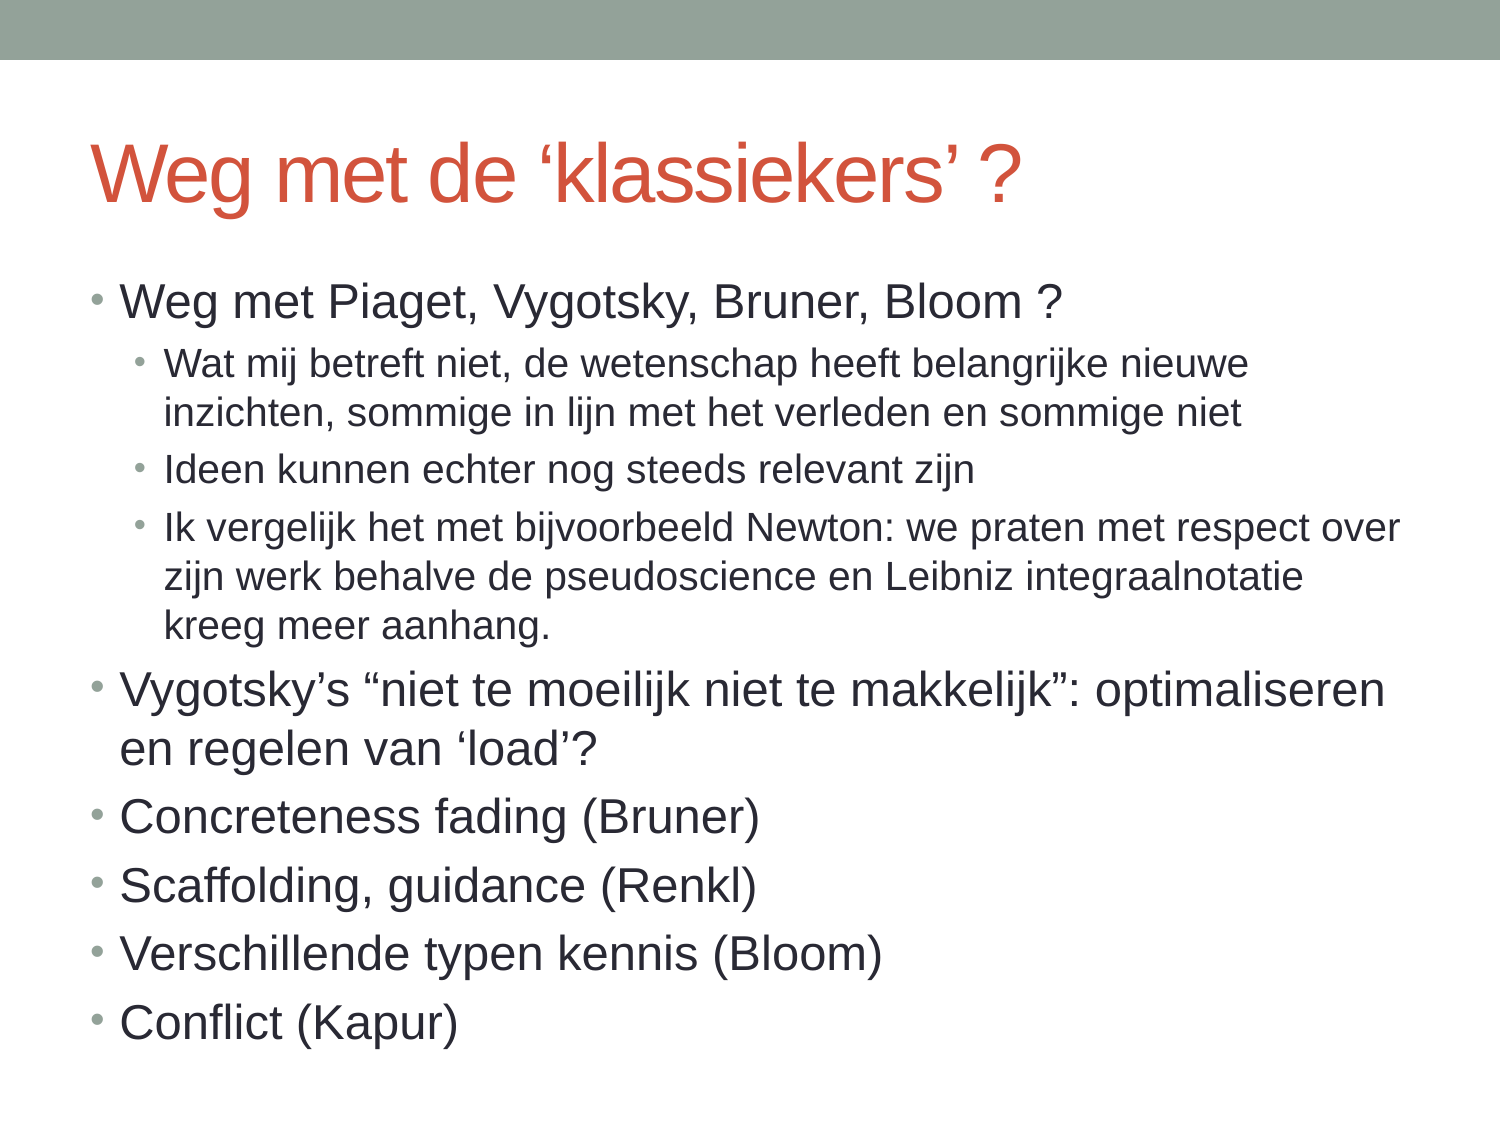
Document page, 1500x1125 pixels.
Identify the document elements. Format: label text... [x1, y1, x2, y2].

title Weg met de ‘klassiekers’ ? [75, 87, 1425, 250]
list Weg met Piaget, Vygotsky, Bruner, Bloom ? Wat mij betreft niet, de wetenschap heeft belangrijke nieuwe inzichten, sommige in lijn met het verleden en sommige niet Ideen kunnen echter nog steeds relevant zijn Ik vergelijk het met bijvoorbeeld Newton: we praten met respect over zijn werk behalve de pseudoscience en Leibniz integraalnotatie kreeg meer aanhang. Vygotsky’s “niet te moeilijk niet te makkelijk”: optimaliseren en regelen van ‘load’? Concreteness fading (Bruner) Scaffolding, guidance (Renkl) Verschillende typen kennis (Bloom) Conflict (Kapur) [75, 262, 1425, 1063]
